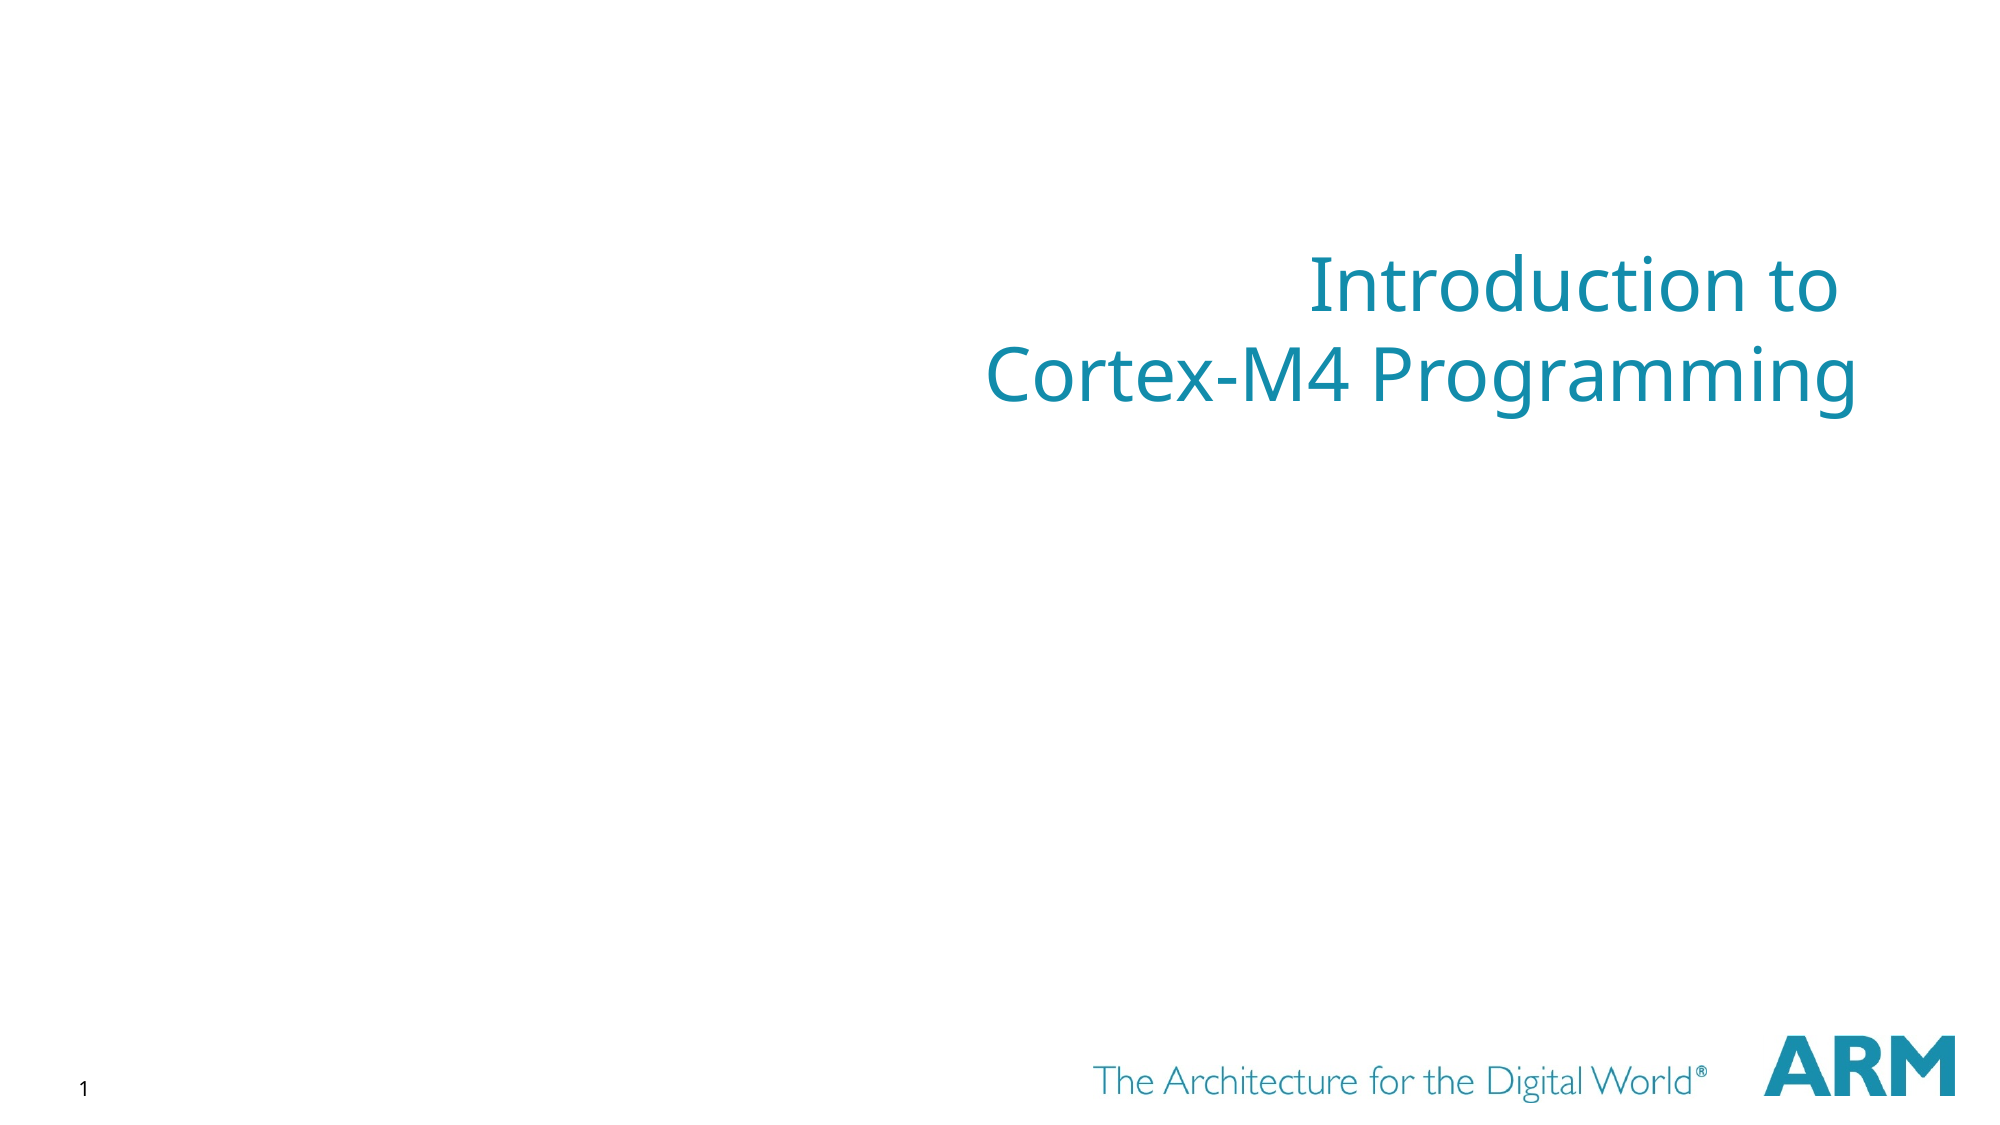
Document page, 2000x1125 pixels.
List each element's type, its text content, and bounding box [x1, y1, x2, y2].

picture [1763, 1035, 1955, 1096]
picture [1093, 1065, 1707, 1103]
title Introduction to Cortex-M4 Programming [147, 236, 1861, 552]
